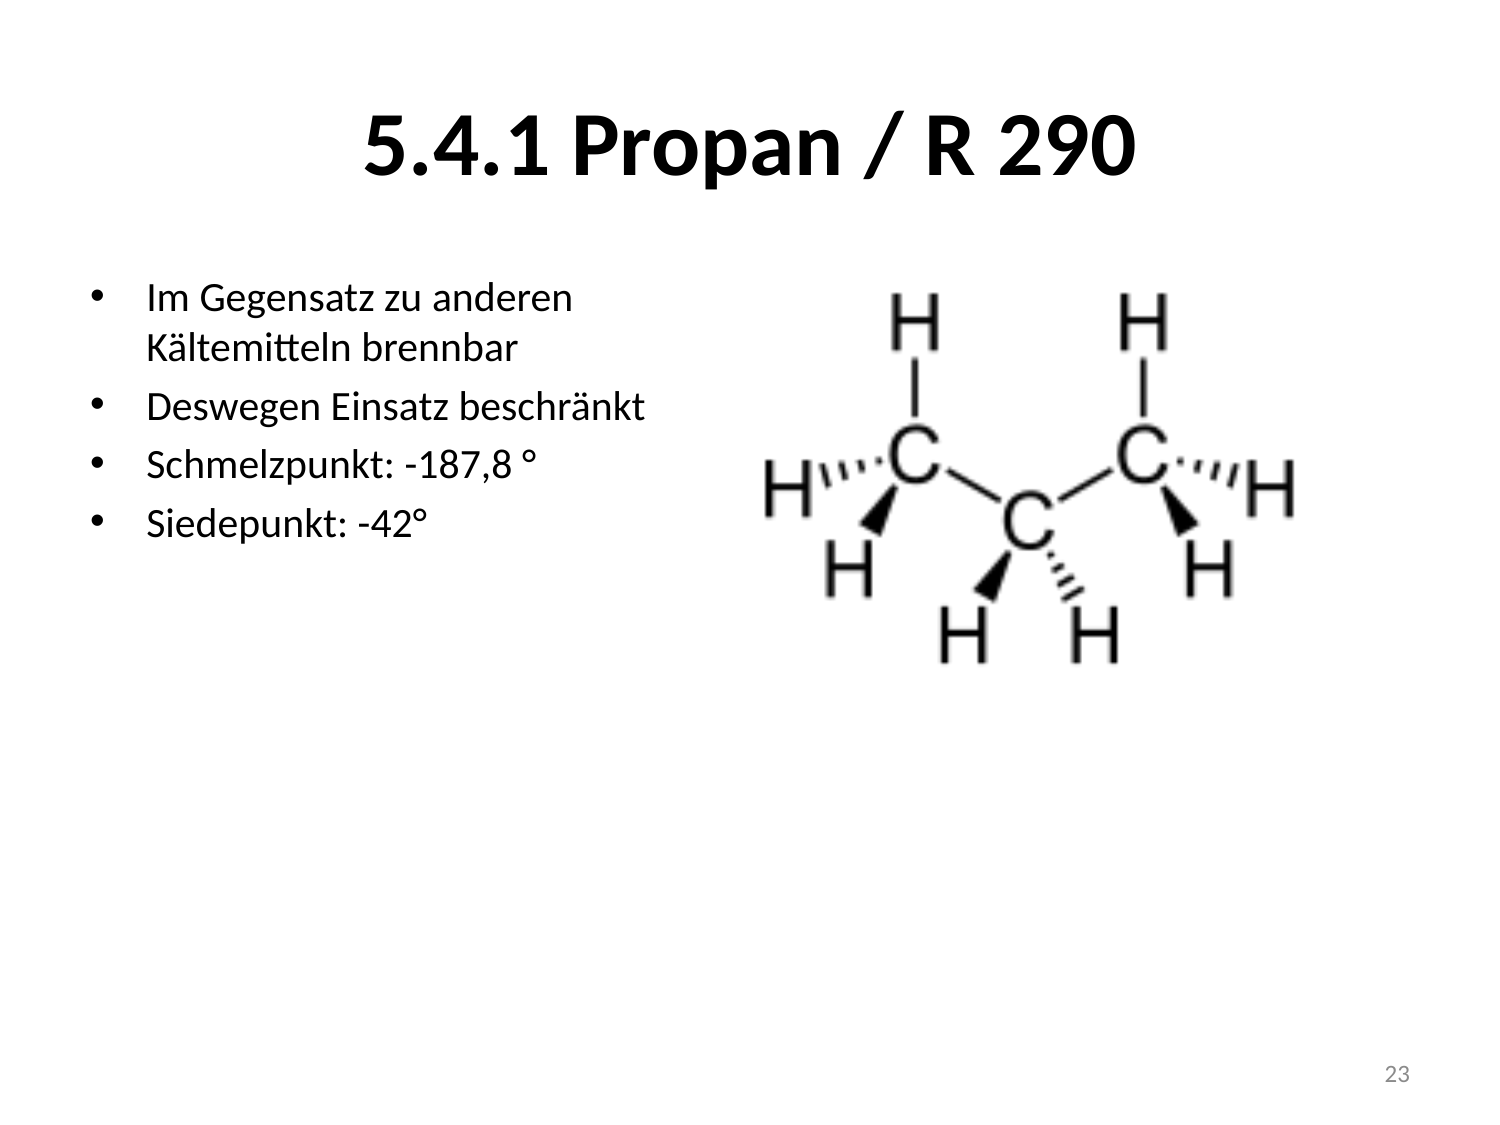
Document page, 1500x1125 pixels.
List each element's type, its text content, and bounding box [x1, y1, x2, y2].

title 5.4.1 Propan / R 290 [75, 45, 1425, 233]
picture [749, 278, 1312, 681]
slide_number 23 [1074, 1042, 1425, 1103]
list Im Gegensatz zu anderen Kältemitteln brennbar Deswegen Einsatz beschränkt Schmelzpunkt: -187,8 ° Siedepunkt: -42° [75, 262, 750, 1005]
